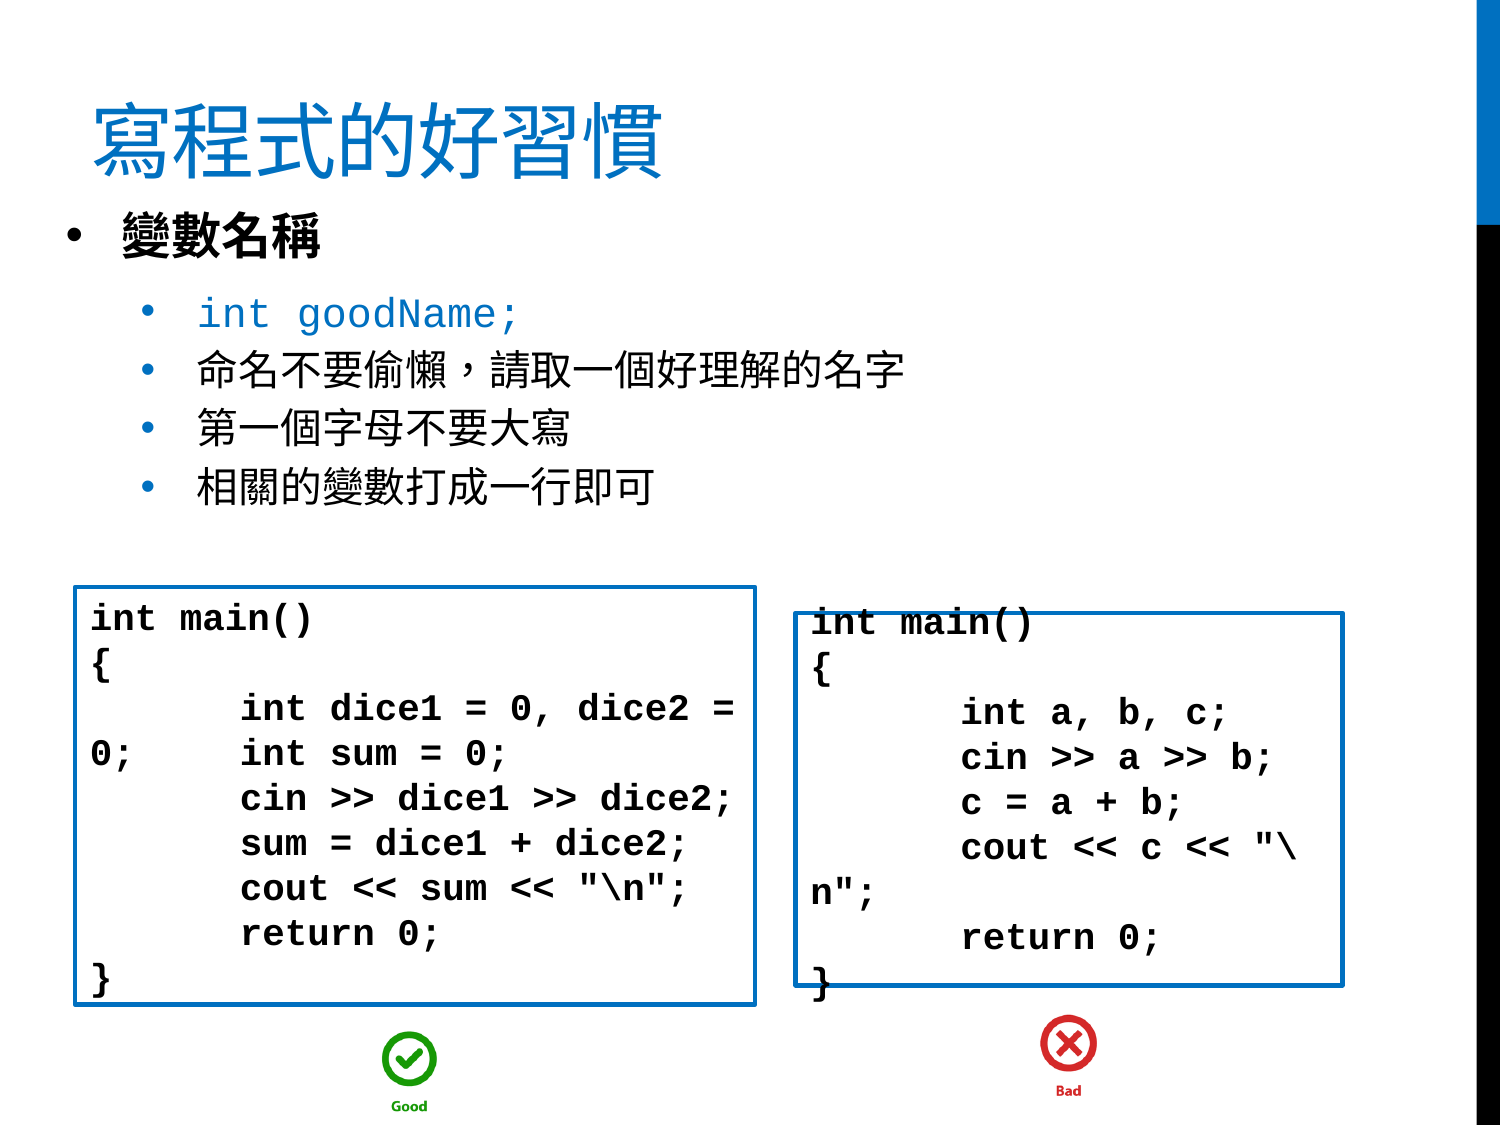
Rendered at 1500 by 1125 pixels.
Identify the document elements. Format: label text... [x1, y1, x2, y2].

picture [362, 1008, 466, 1120]
title 寫程式的好習慣 [75, 47, 1161, 197]
picture [1018, 1000, 1120, 1125]
text_box int main() { int dice1 = 0, dice2 = 0; int sum = 0; cin >> dice1 >> dice2; sum = dice1 + dice2; cout << sum << "\n"; return 0; } [73, 585, 757, 1007]
list 變數名稱 int goodName; 命名不要偷懶，請取一個好理解的名字 第一個字母不要大寫 相關的變數打成一行即可 [50, 197, 1398, 915]
text_box int main() { int a, b, c; cin >> a >> b; c = a + b; cout << c << "\n"; return 0; } [793, 611, 1345, 988]
